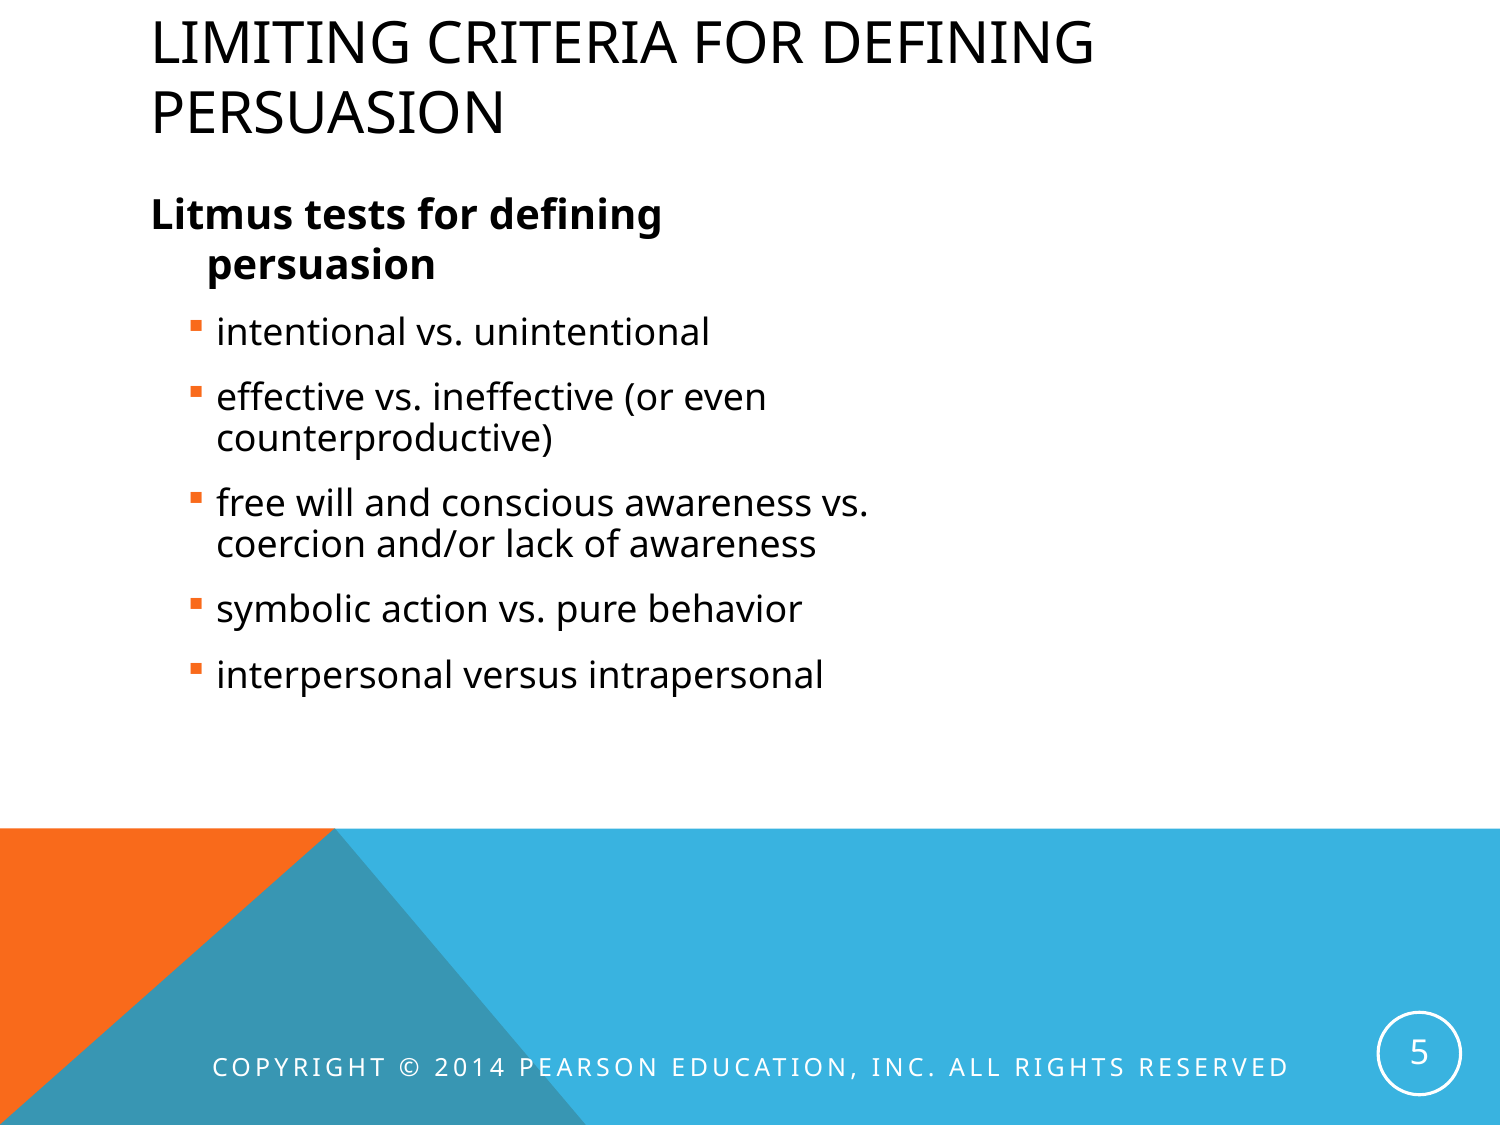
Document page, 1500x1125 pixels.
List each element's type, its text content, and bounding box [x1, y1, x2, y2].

list Litmus tests for defining persuasion intentional vs. unintentional effective vs. ineffective (or even counterproductive) free will and conscious awareness vs. coercion and/or lack of awareness symbolic action vs. pure behavior interpersonal versus intrapersonal [135, 180, 913, 813]
title Limiting criteria for defining persuasion [135, 0, 1369, 150]
slide_number 5 [1376, 1010, 1463, 1097]
footer Copyright © 2014 Pearson Education, Inc. All rights reserved [150, 1012, 1352, 1125]
